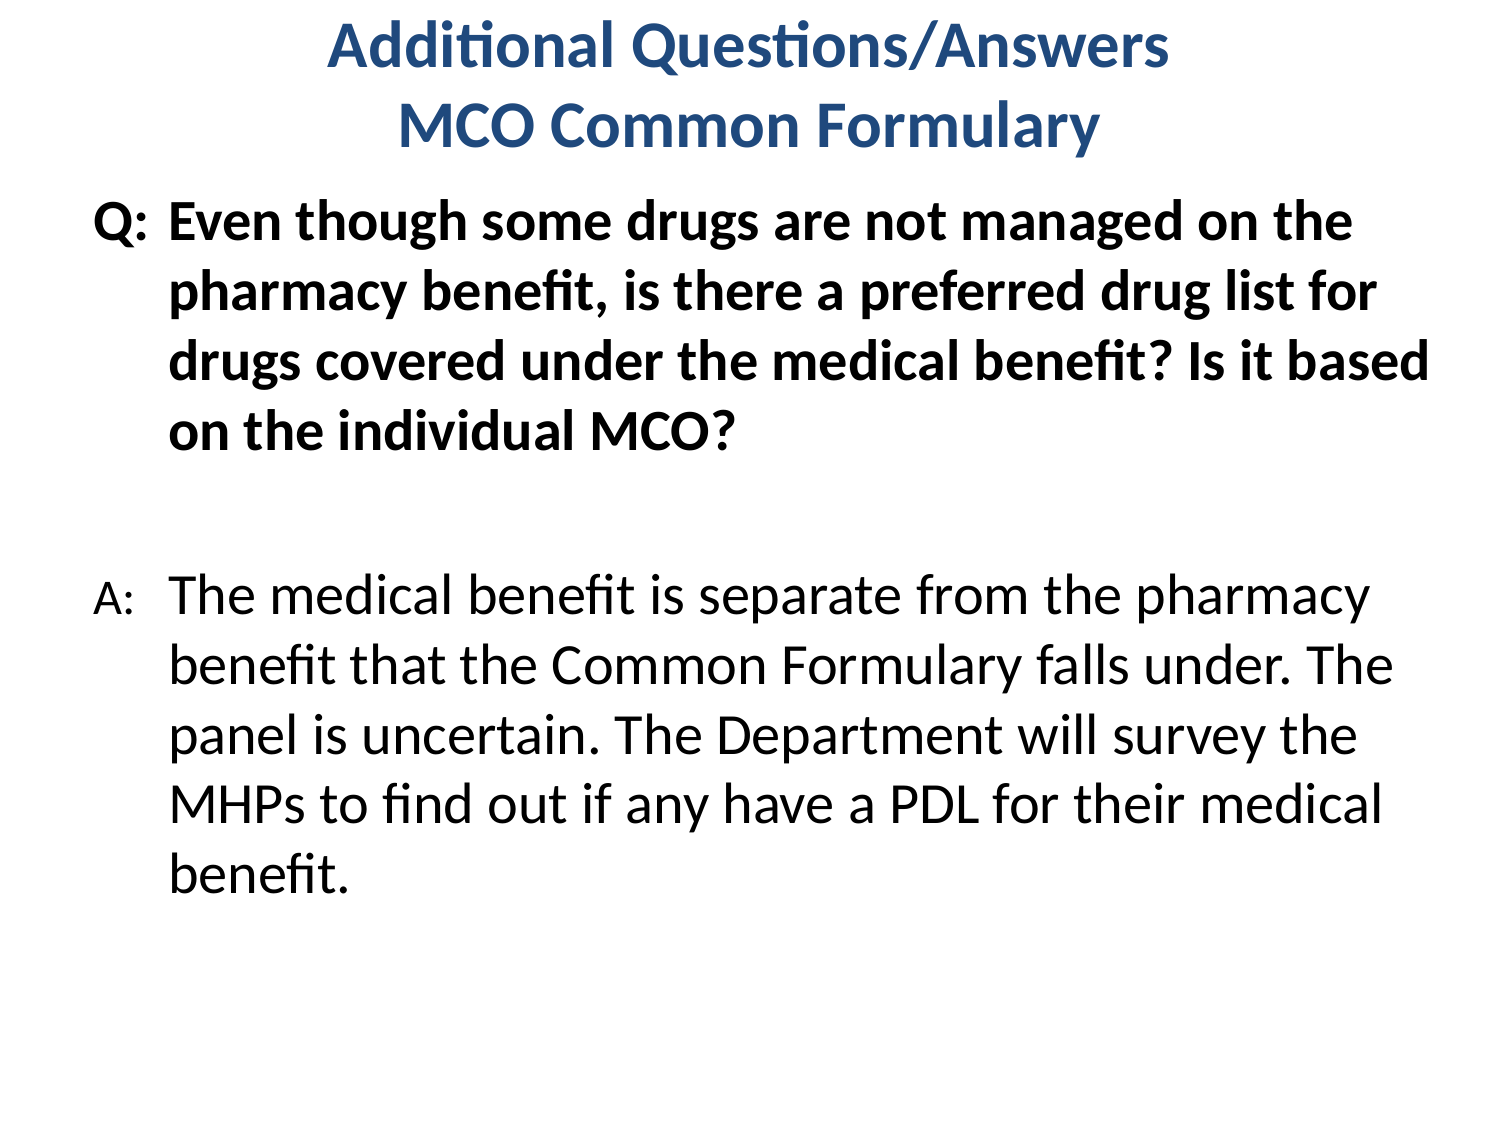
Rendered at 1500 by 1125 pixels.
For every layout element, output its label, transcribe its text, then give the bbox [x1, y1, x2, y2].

title Additional Questions/Answers MCO Common Formulary [49, 37, 1450, 125]
list Q: Even though some drugs are not managed on the pharmacy benefit, is there a preferred drug list for drugs covered under the medical benefit? Is it based on the individual MCO? A: The medical benefit is separate from the pharmacy benefit that the Common Formulary falls under. The panel is uncertain. The Department will survey the MHPs to find out if any have a PDL for their medical benefit. [78, 174, 1450, 1063]
